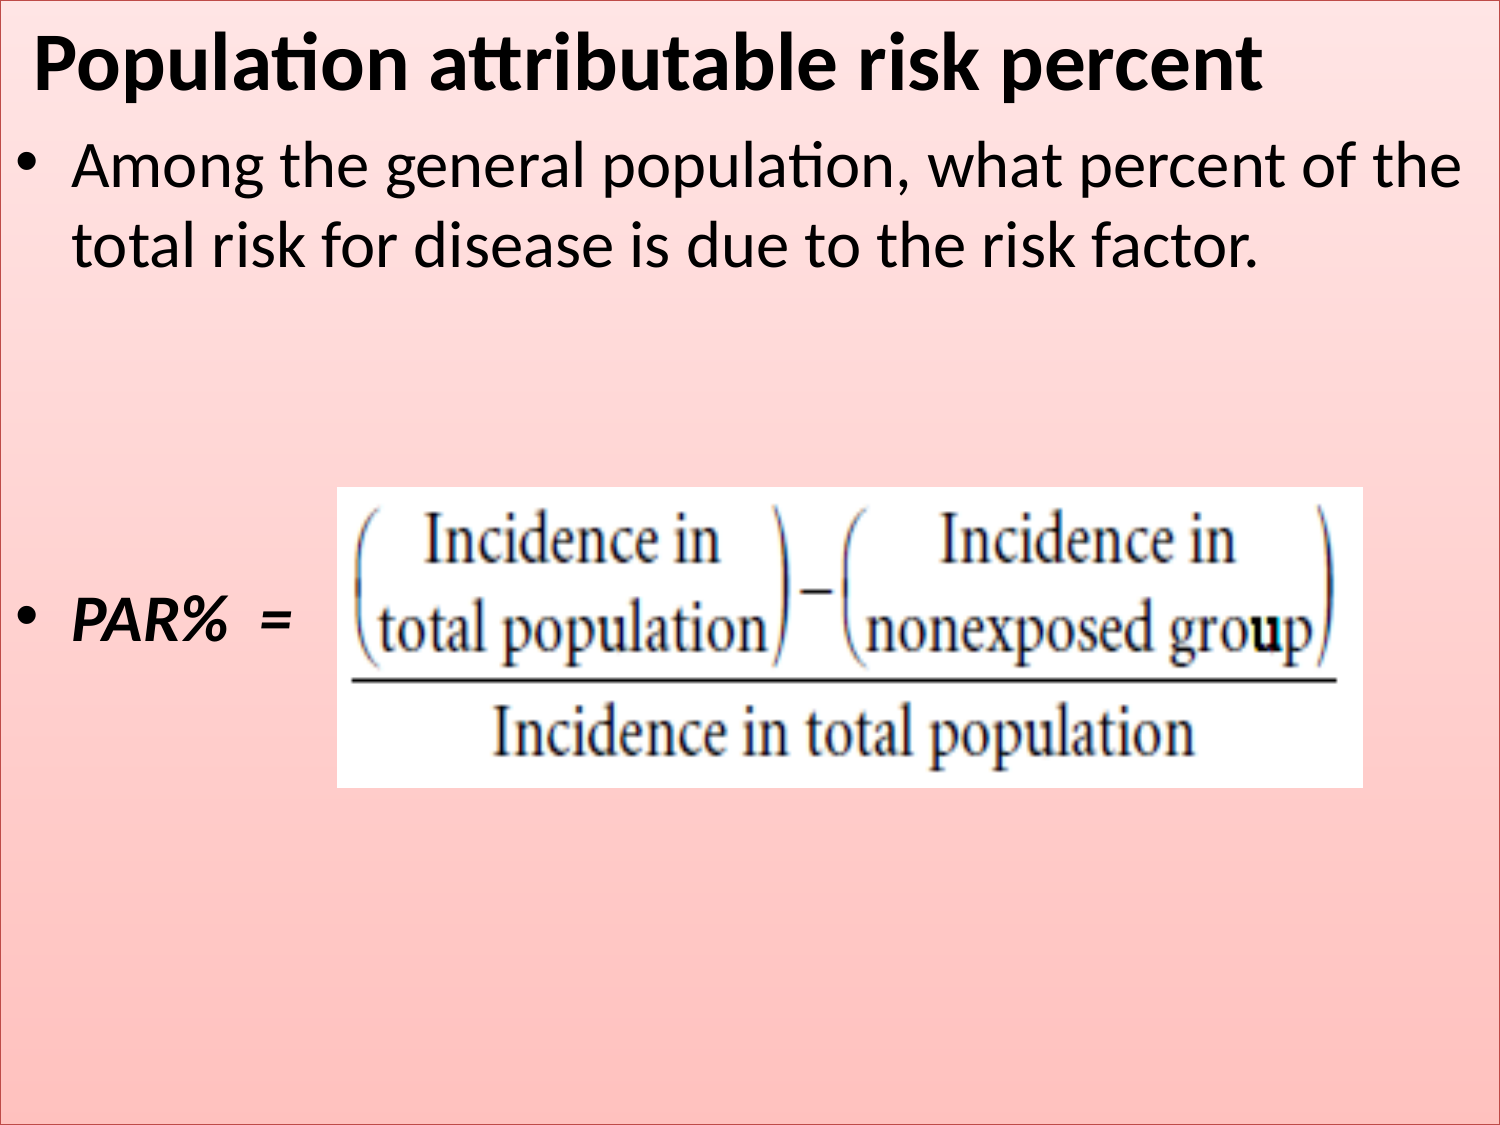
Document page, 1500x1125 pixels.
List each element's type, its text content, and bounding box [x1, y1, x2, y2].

list Population attributable risk percent Among the general population, what percent of the total risk for disease is due to the risk factor. PAR% = [0, 0, 1500, 1125]
picture [337, 487, 1363, 788]
